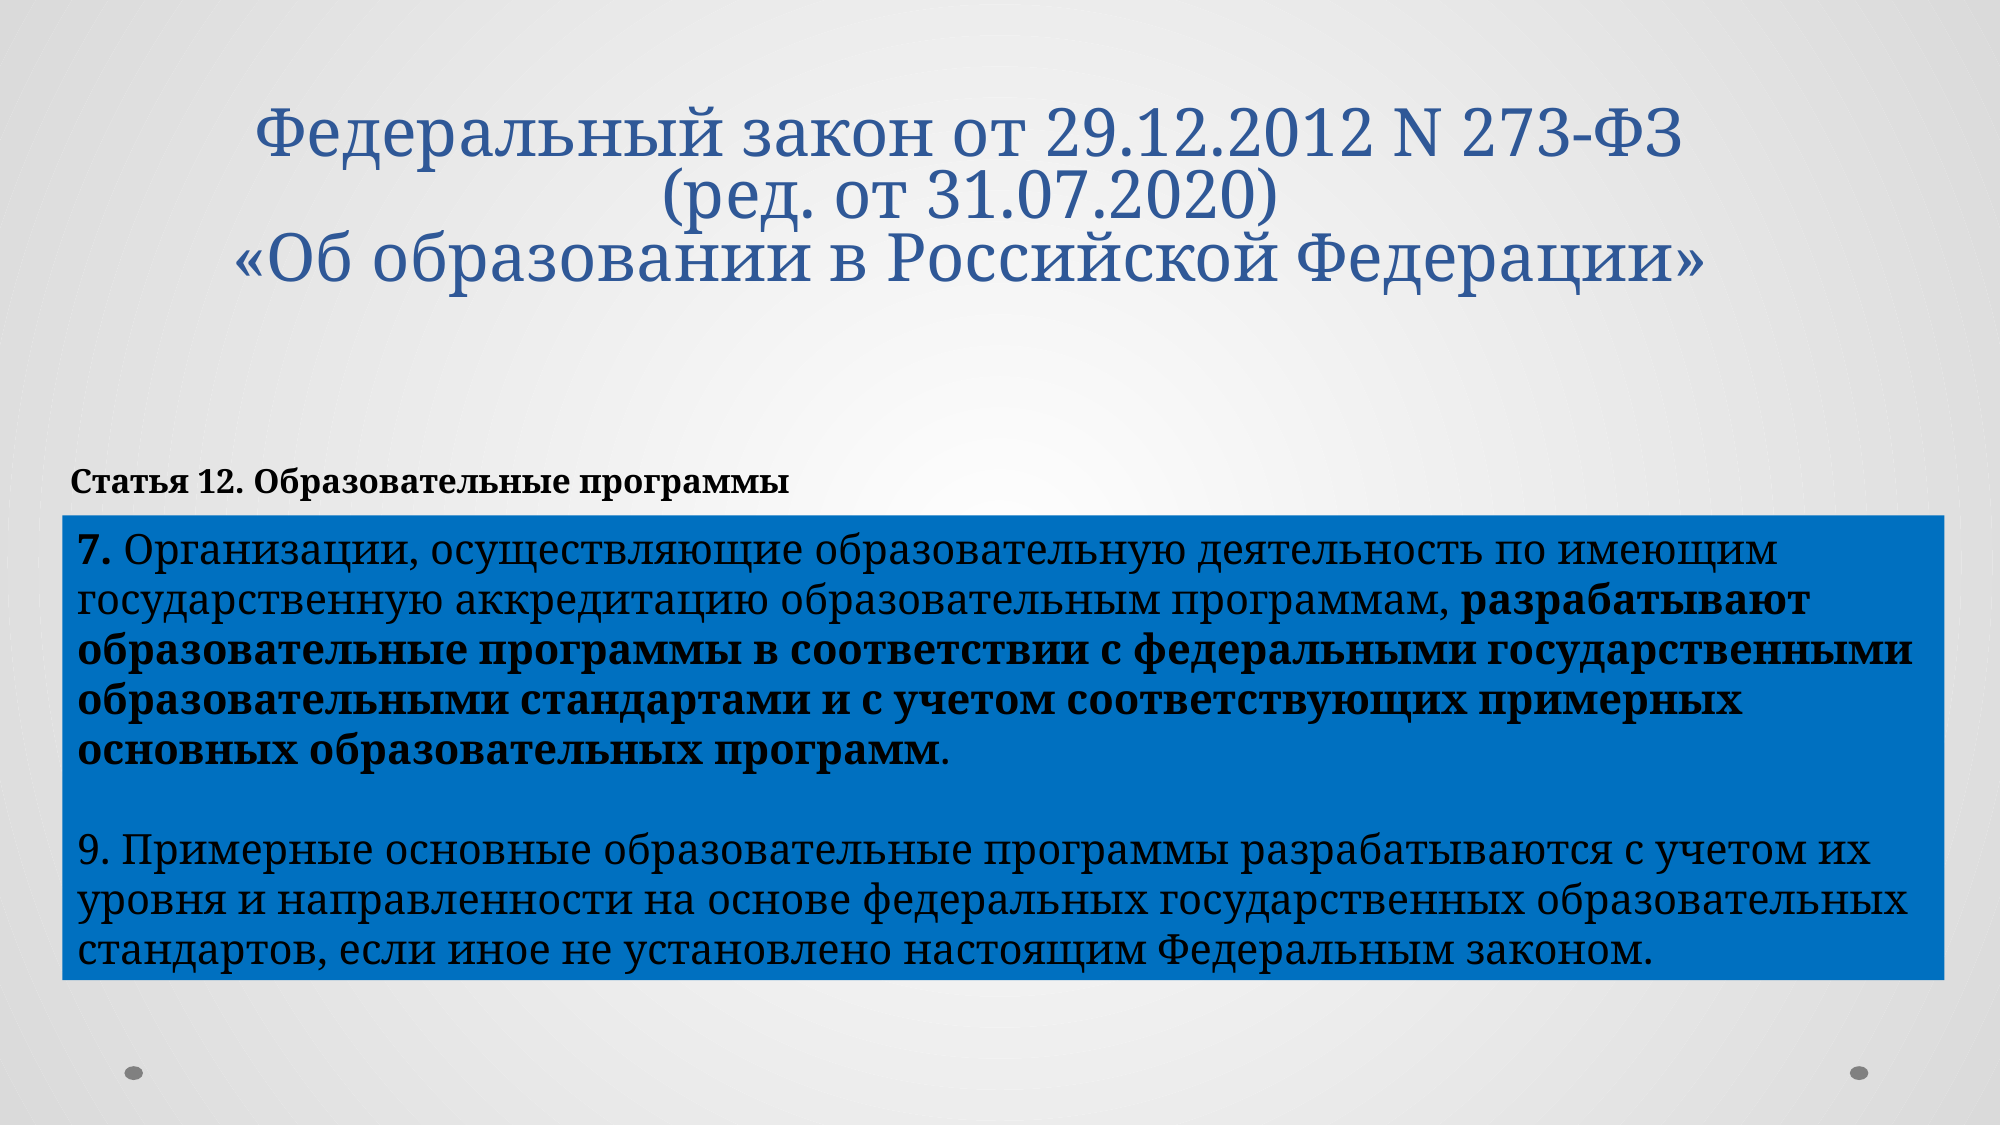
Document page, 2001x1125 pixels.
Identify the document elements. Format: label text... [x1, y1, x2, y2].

title Федеральный закон от 29.12.2012 N 273-ФЗ (ред. от 31.07.2020) «Об образовании в Российской Федерации» [70, 30, 1871, 365]
text_box 7. Организации, осуществляющие образовательную деятельность по имеющим государственную аккредитацию образовательным программам, разрабатывают образовательные программы в соответствии с федеральными государственными образовательными стандартами и с учетом соответствующих примерных основных образовательных программ. 9. Примерные основные образовательные программы разрабатываются с учетом их уровня и направленности на основе федеральных государственных образовательных стандартов, если иное не установлено настоящим Федеральным законом. [62, 515, 1945, 981]
text_box Статья 12. Образовательные программы [54, 452, 1937, 508]
